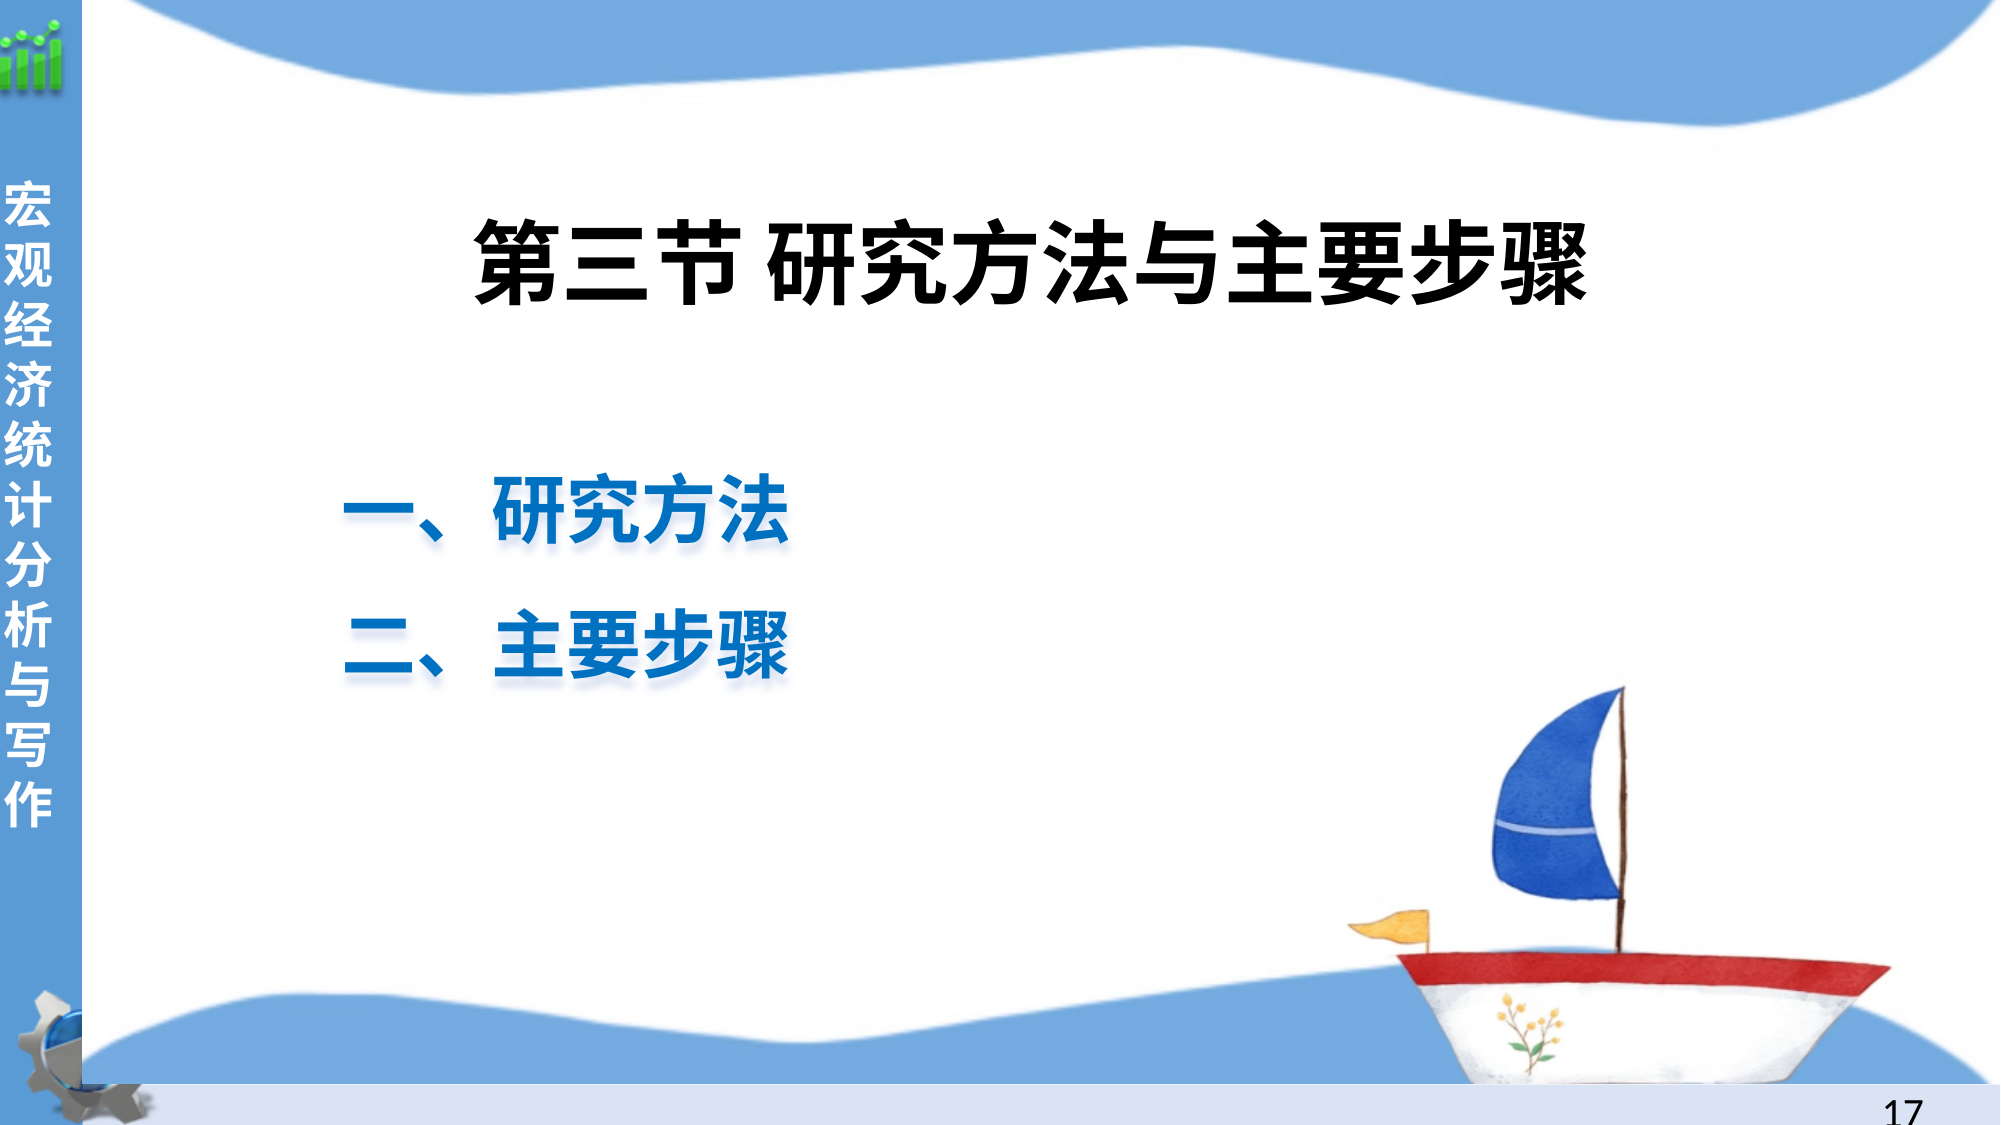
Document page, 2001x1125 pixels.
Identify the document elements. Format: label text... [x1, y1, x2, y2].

picture [0, 0, 2001, 1125]
text_box 宏观经济统计分析与写作 [0, 116, 72, 891]
slide_number 16 [1786, 1085, 1940, 1125]
